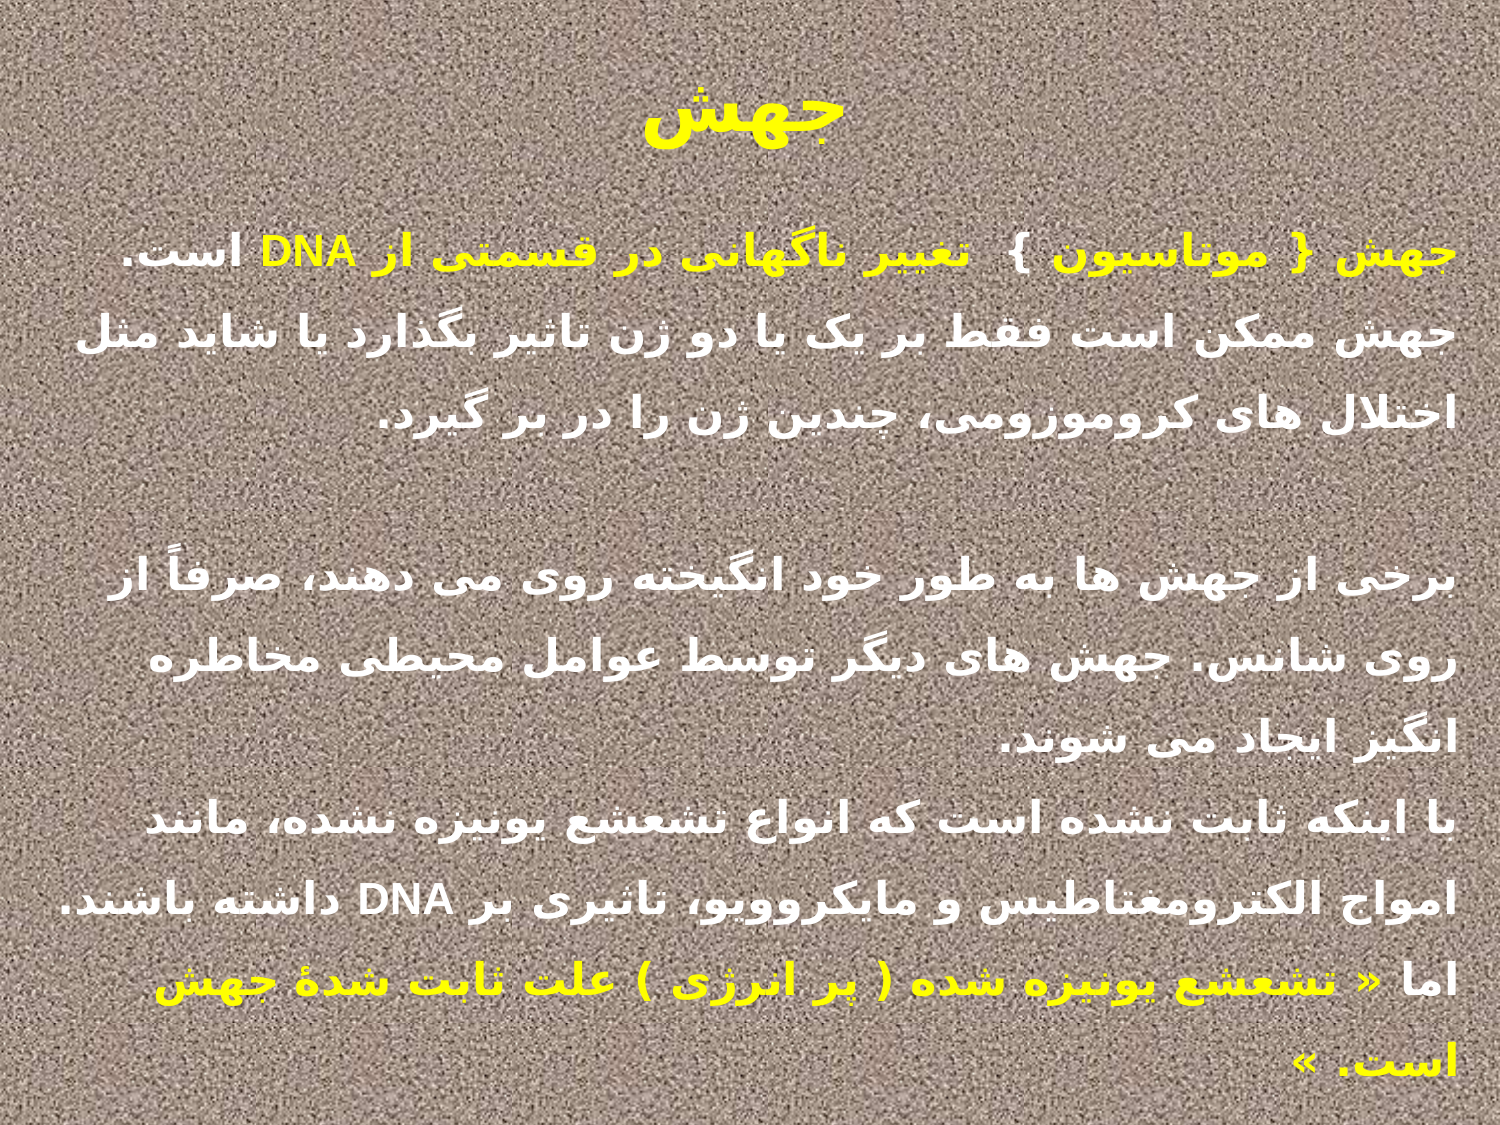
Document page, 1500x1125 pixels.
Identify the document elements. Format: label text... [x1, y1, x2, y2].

list جهش { موتاسیون } تغییر ناگهانی در قسمتی از DNA است. جهش ممکن است فقط بر یک یا دو ژن تاثیر بگذارد یا شاید مثل اختلال های کروموزومی، چندین ژن را در بر گیرد. برخی از جهش ها به طور خود انگیخته روی می دهند، صرفاً از روی شانس. جهش های دیگر توسط عوامل محیطی مخاطره انگیز ایجاد می شوند. با اینکه ثابت نشده است که انواع تشعشع یونیزه نشده، مانند امواج الکترومغتاطیس و مایکروویو، تاثیری بر DNA داشته باشند. اما « تشعشع یونیزه شده ( پر انرژی ) علت ثابت شدۀ جهش است. » [24, 187, 1475, 1100]
title جهش [75, 37, 1425, 155]
slide_number 16 [1417, 1068, 1494, 1114]
picture [0, 0, 1500, 1125]
footer www.modirkade.ir [212, 1050, 904, 1095]
